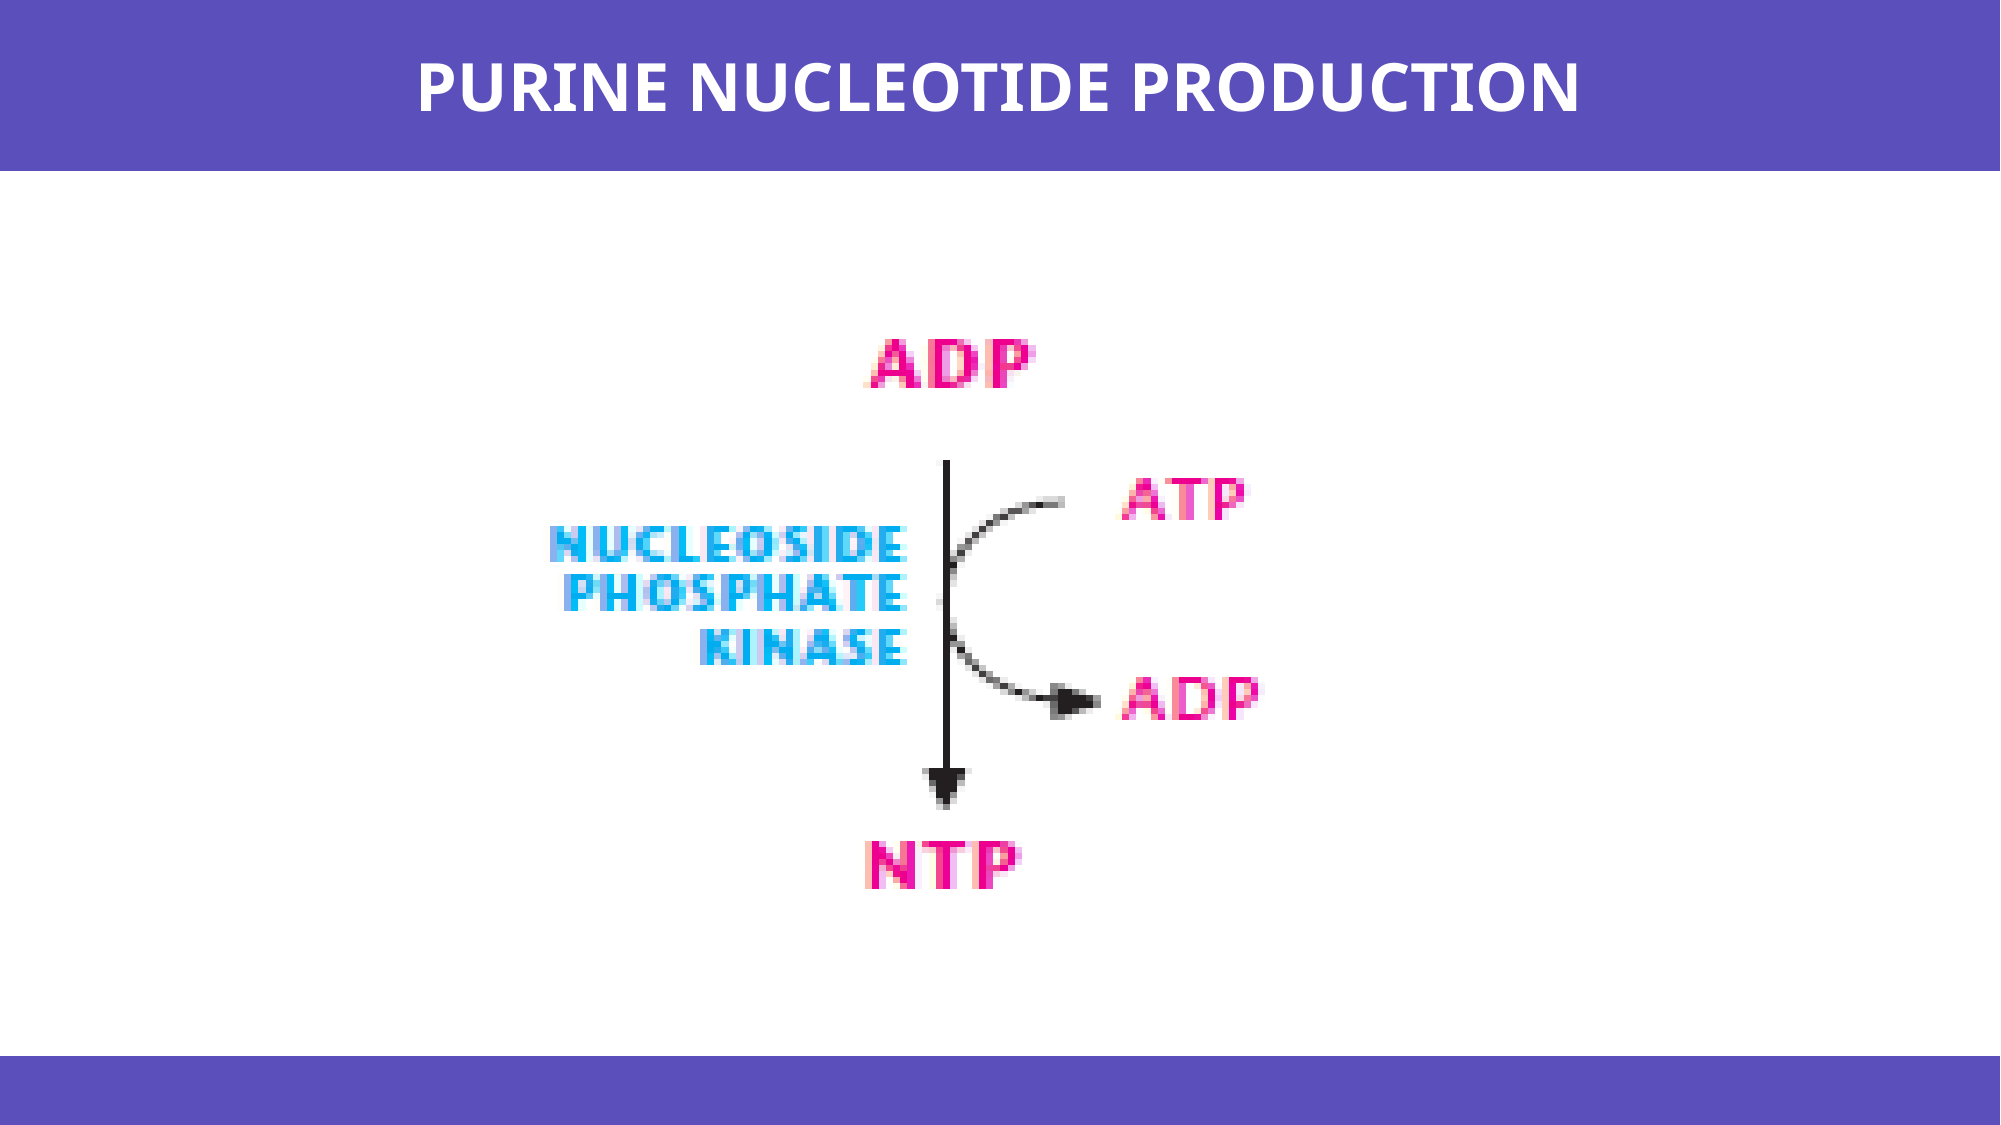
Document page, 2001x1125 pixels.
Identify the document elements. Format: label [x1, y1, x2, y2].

picture [0, 0, 2000, 171]
picture [0, 1056, 2000, 1125]
text_box [443, 315, 1380, 950]
